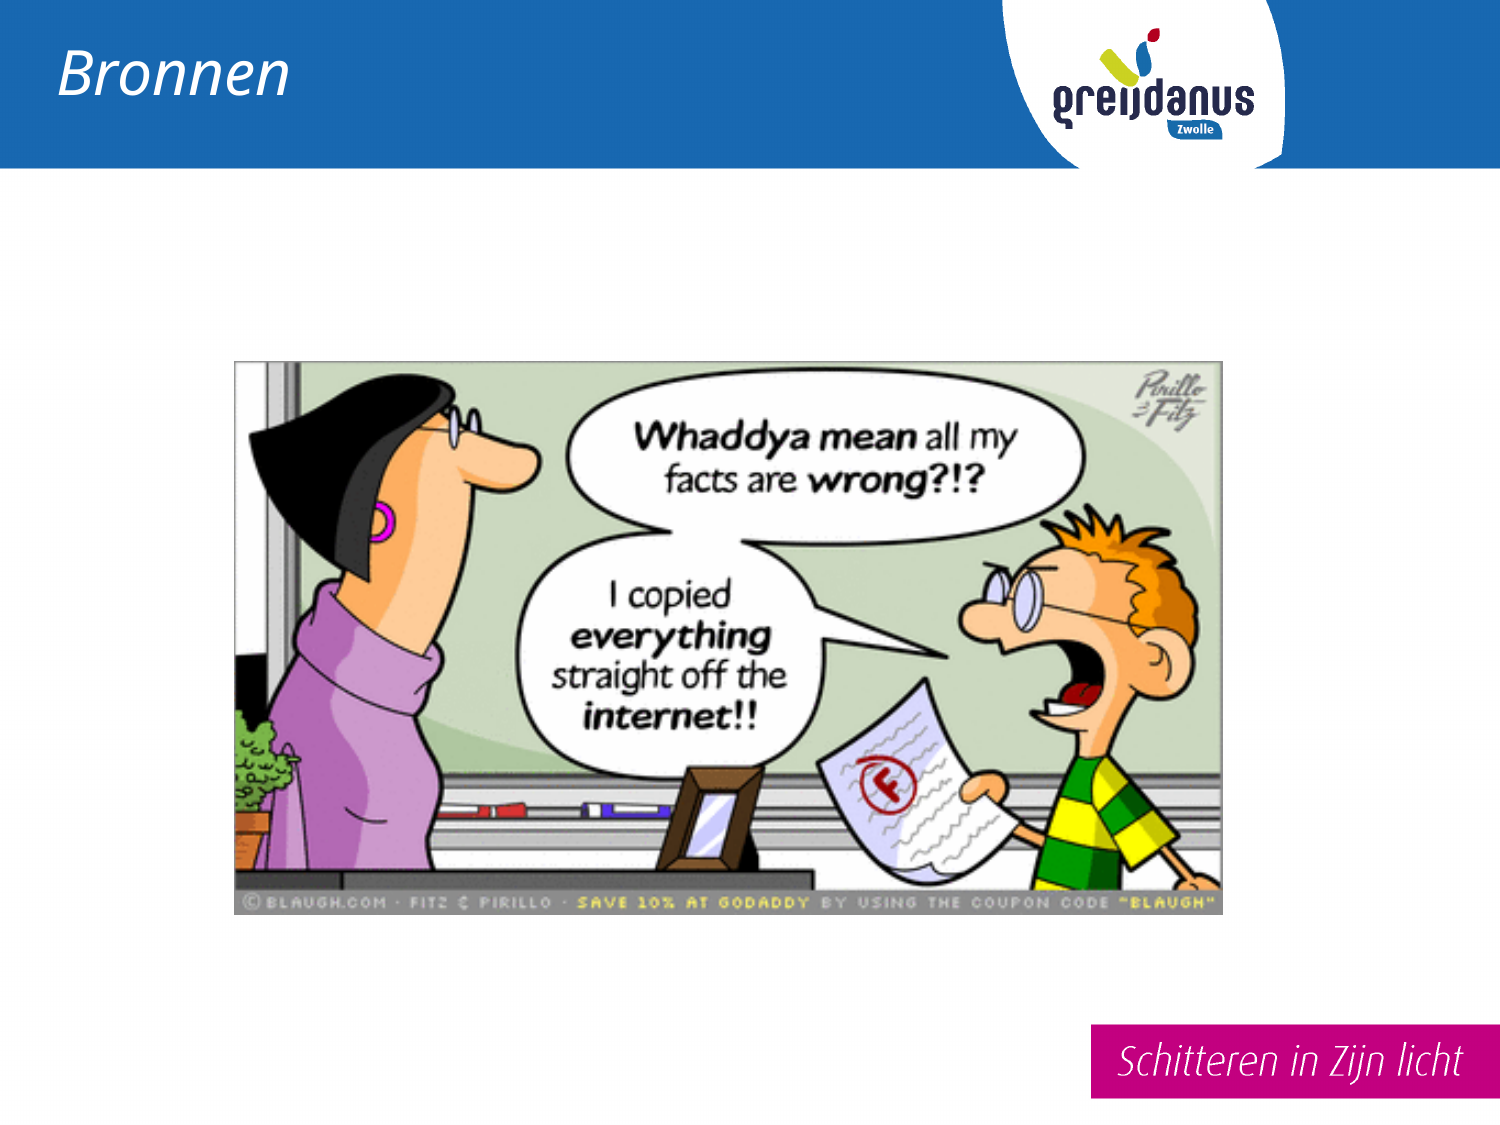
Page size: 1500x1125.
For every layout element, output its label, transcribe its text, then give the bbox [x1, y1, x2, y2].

picture [0, 0, 1500, 1125]
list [234, 361, 1223, 915]
title Bronnen [41, 25, 975, 138]
